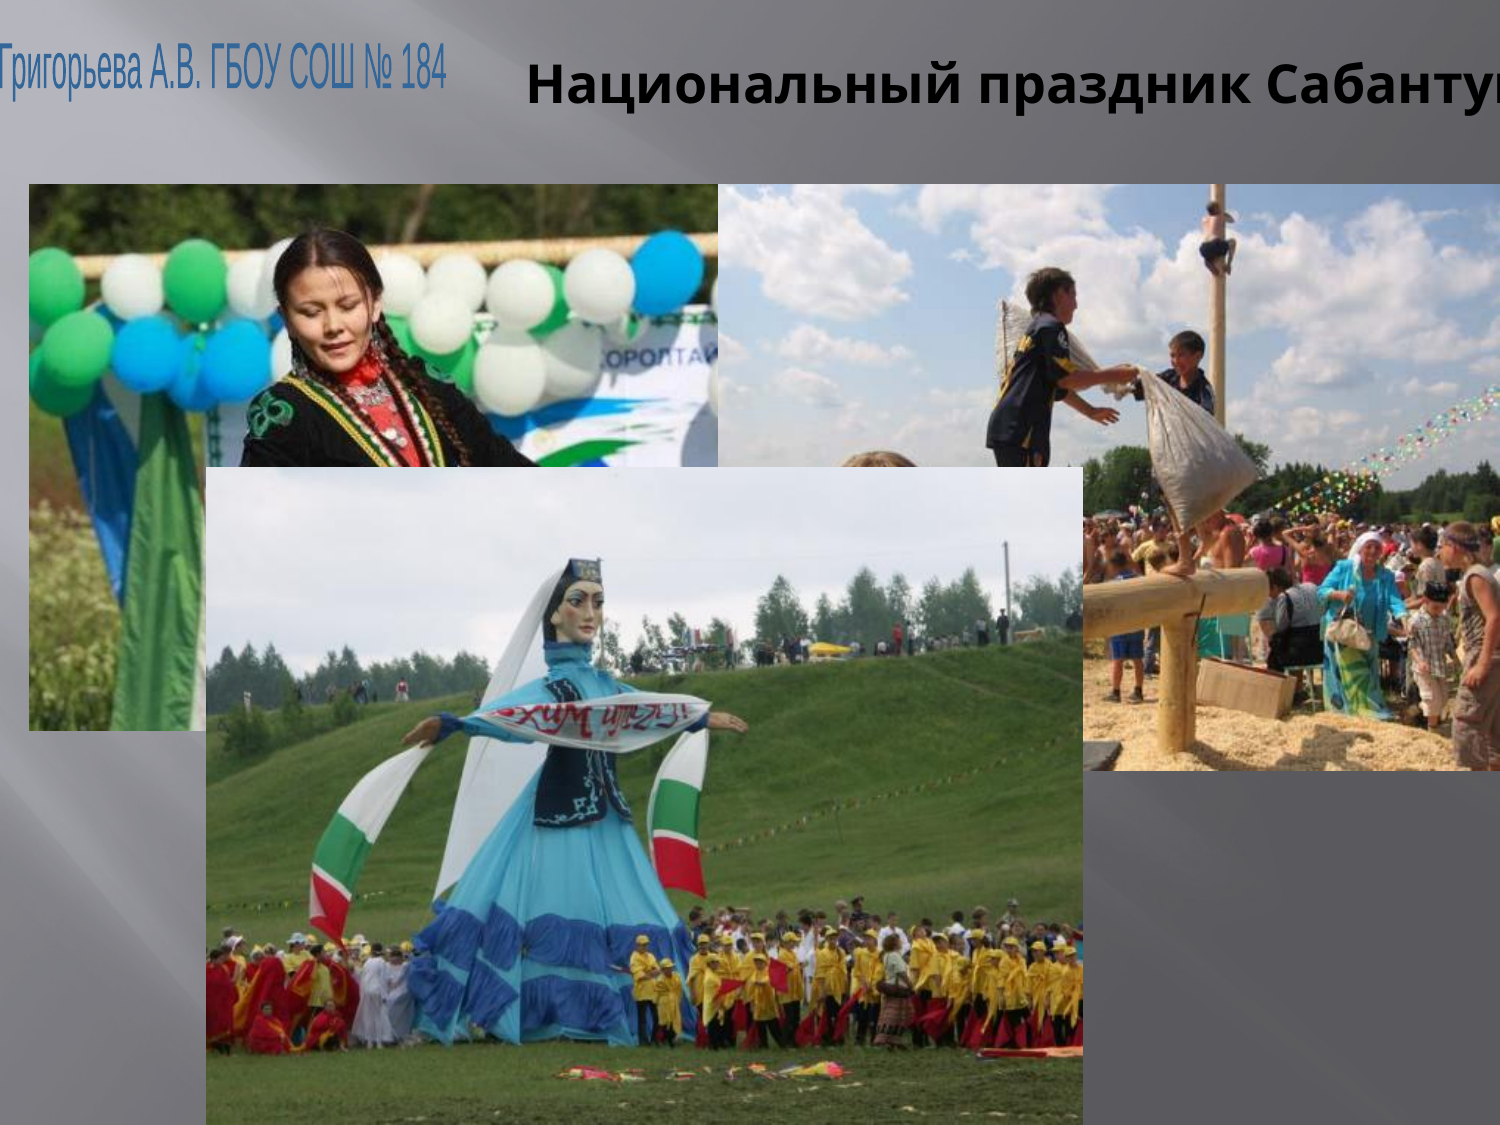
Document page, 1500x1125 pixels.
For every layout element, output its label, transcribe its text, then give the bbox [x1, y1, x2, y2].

picture [29, 184, 1500, 1125]
title Национальный праздник Сабантуй [361, 42, 1500, 123]
